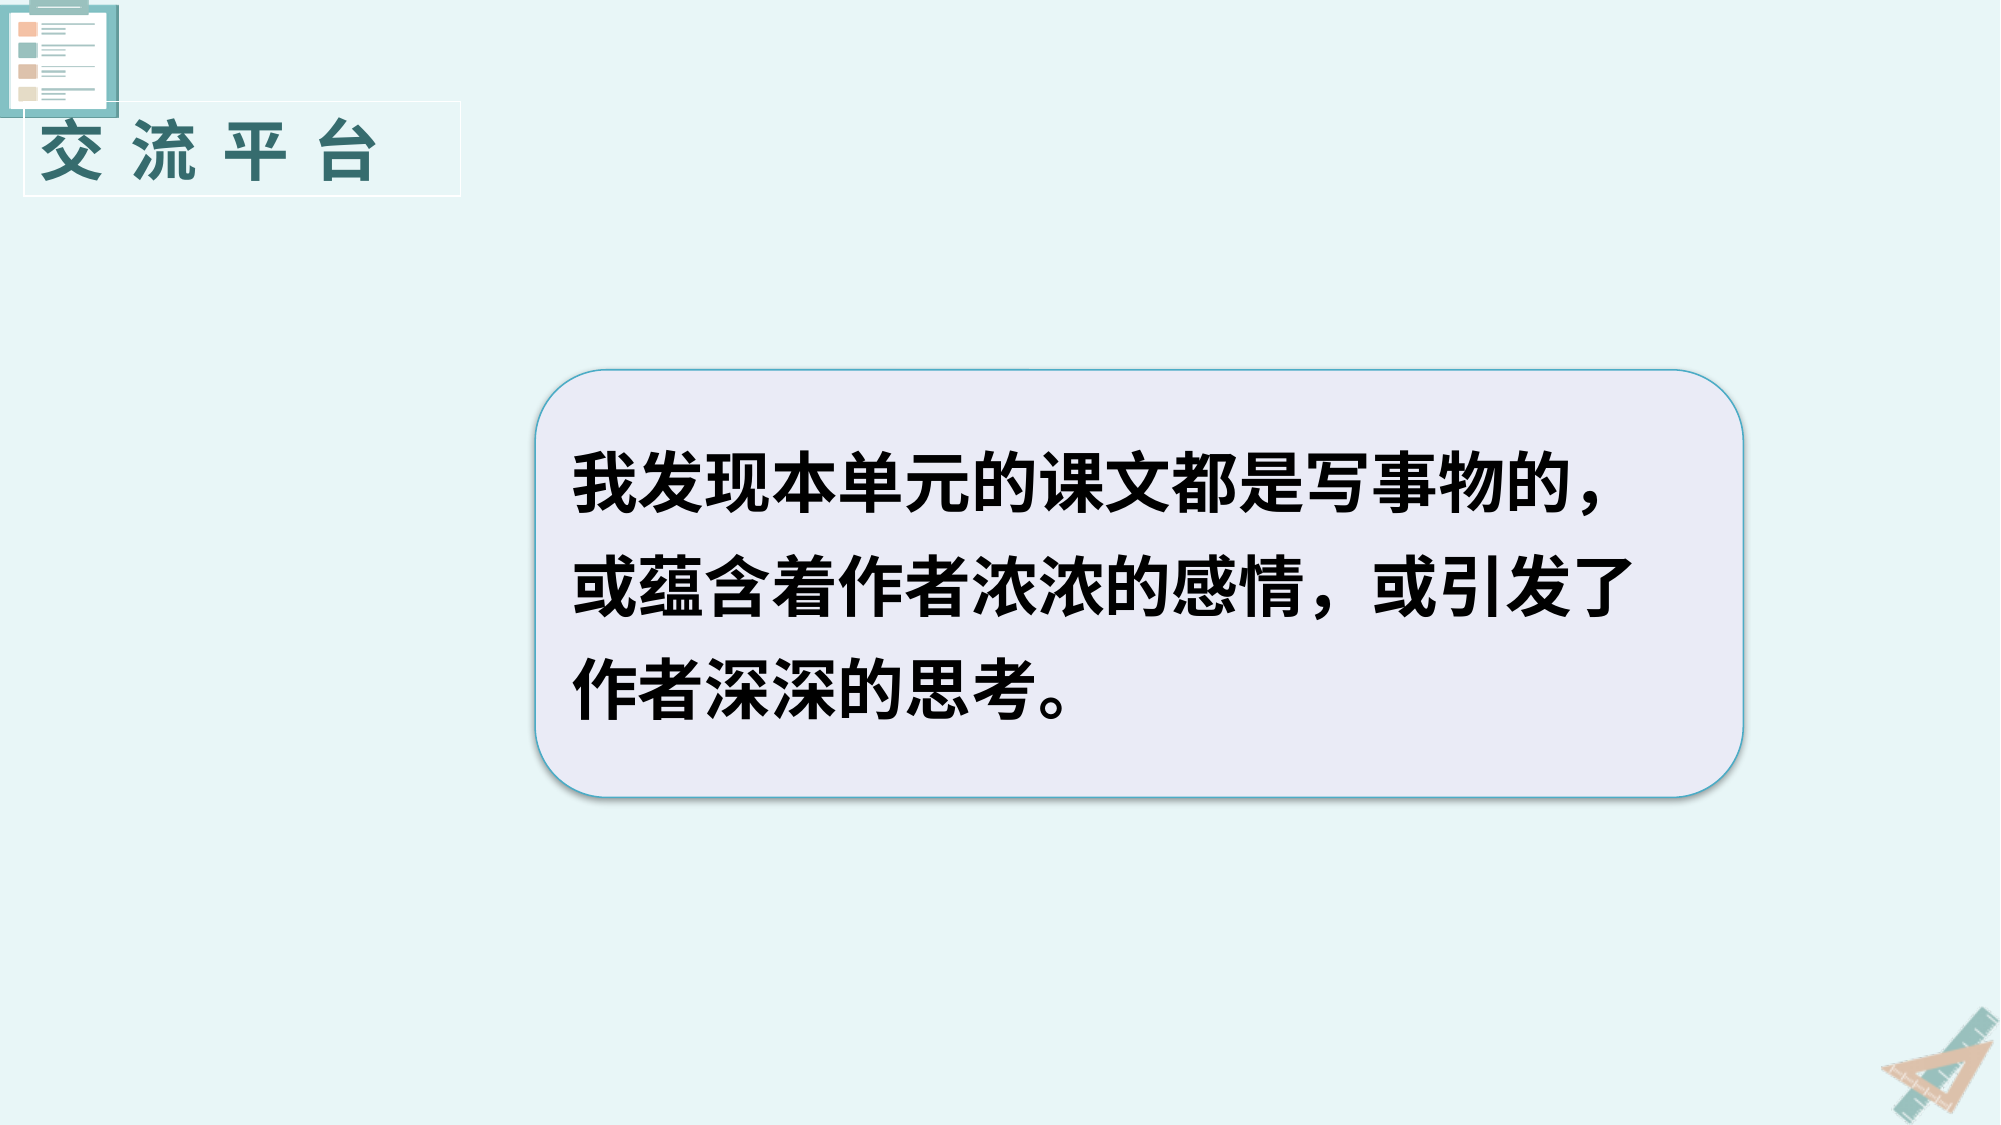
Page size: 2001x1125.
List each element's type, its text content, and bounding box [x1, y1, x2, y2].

text_box [535, 369, 1744, 798]
picture [0, 0, 119, 119]
text_box 交流平台 [23, 101, 461, 196]
picture [1881, 1006, 2000, 1125]
text_box 我发现本单元的课文都是写事物的，或蕴含着作者浓浓的感情，或引发了作者深深的思考。 [556, 409, 1705, 736]
